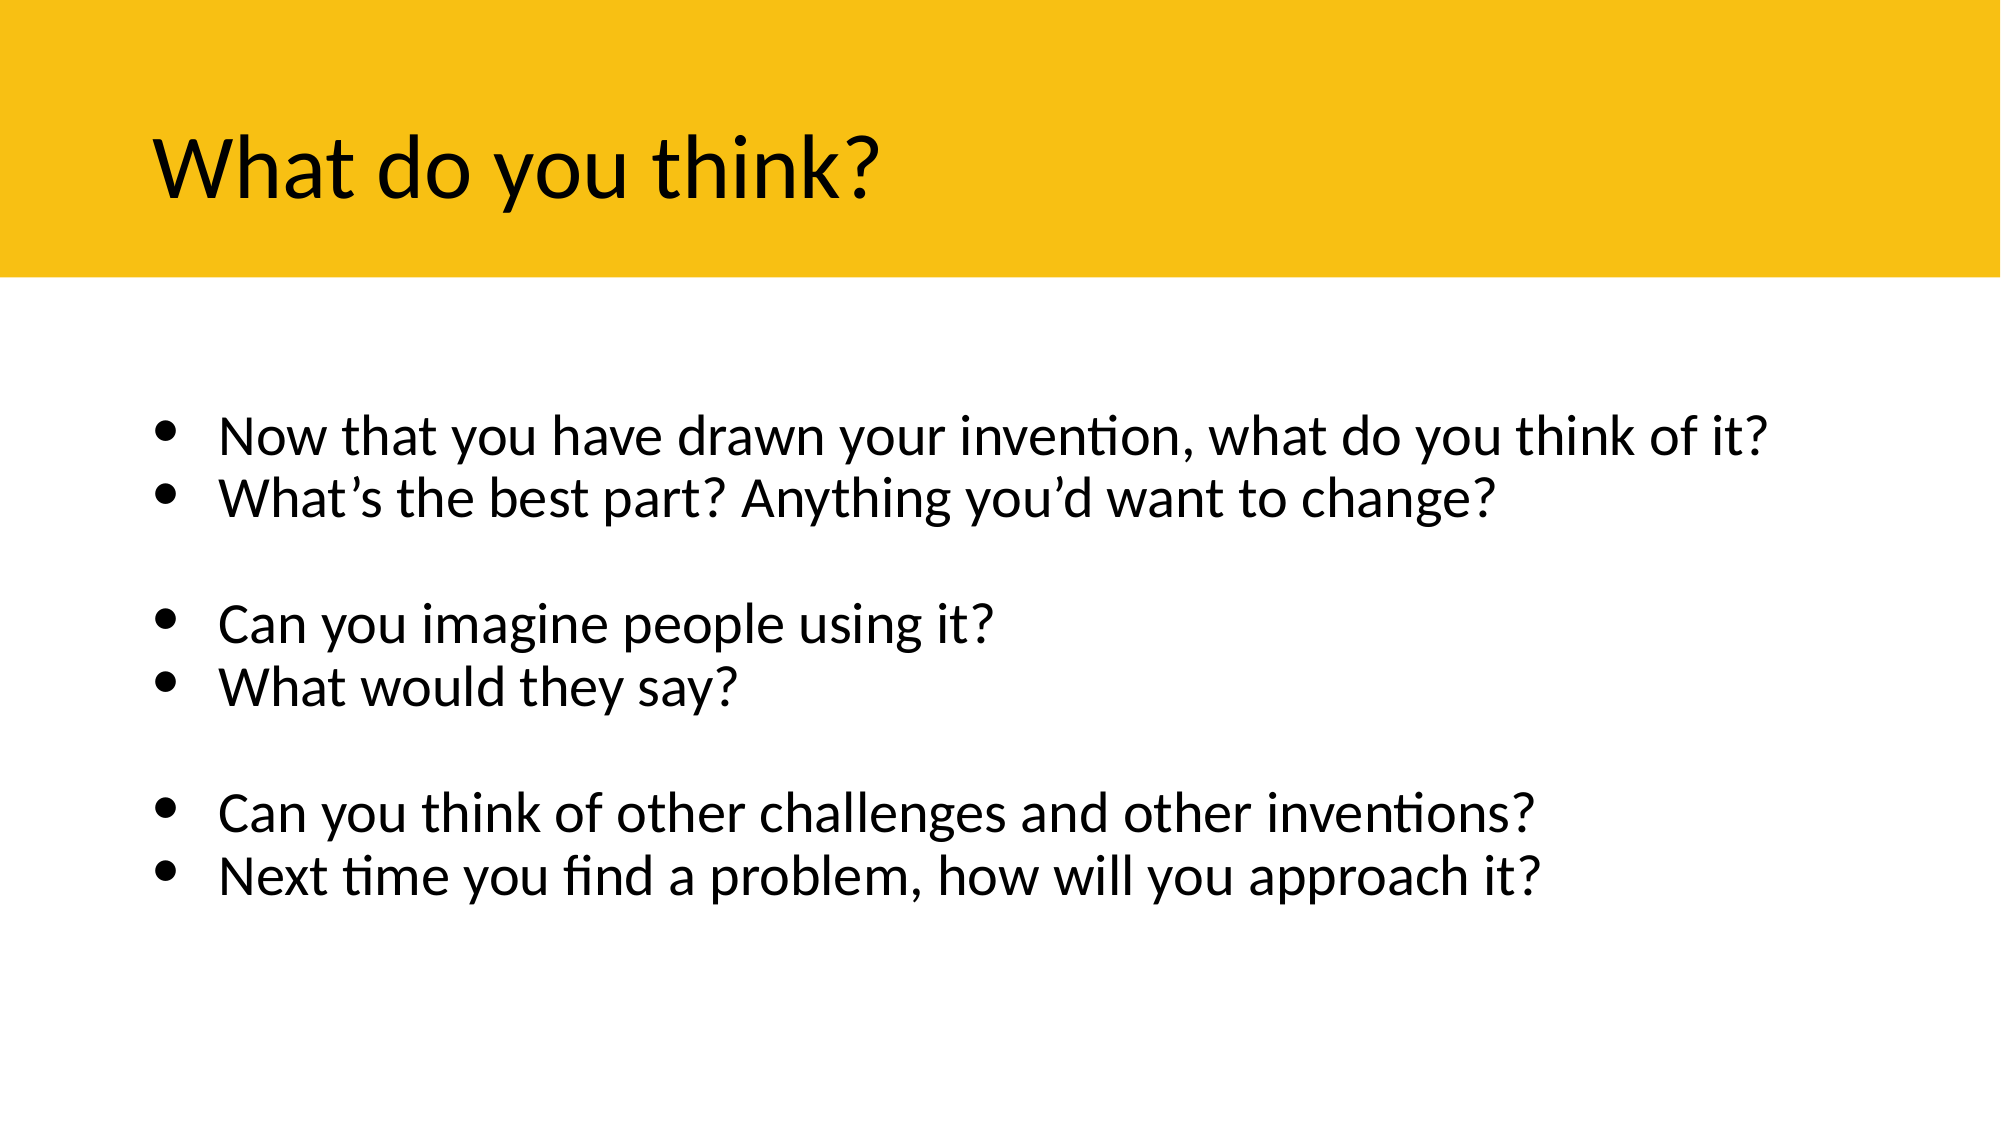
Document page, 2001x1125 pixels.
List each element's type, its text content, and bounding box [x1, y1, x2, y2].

title What do you think? [137, 59, 1863, 278]
list Now that you have drawn your invention, what do you think of it? What’s the best part? Anything you’d want to change? Can you imagine people using it? What would they say? Can you think of other challenges and other inventions? Next time you find a problem, how will you approach it? [128, 389, 1854, 1104]
